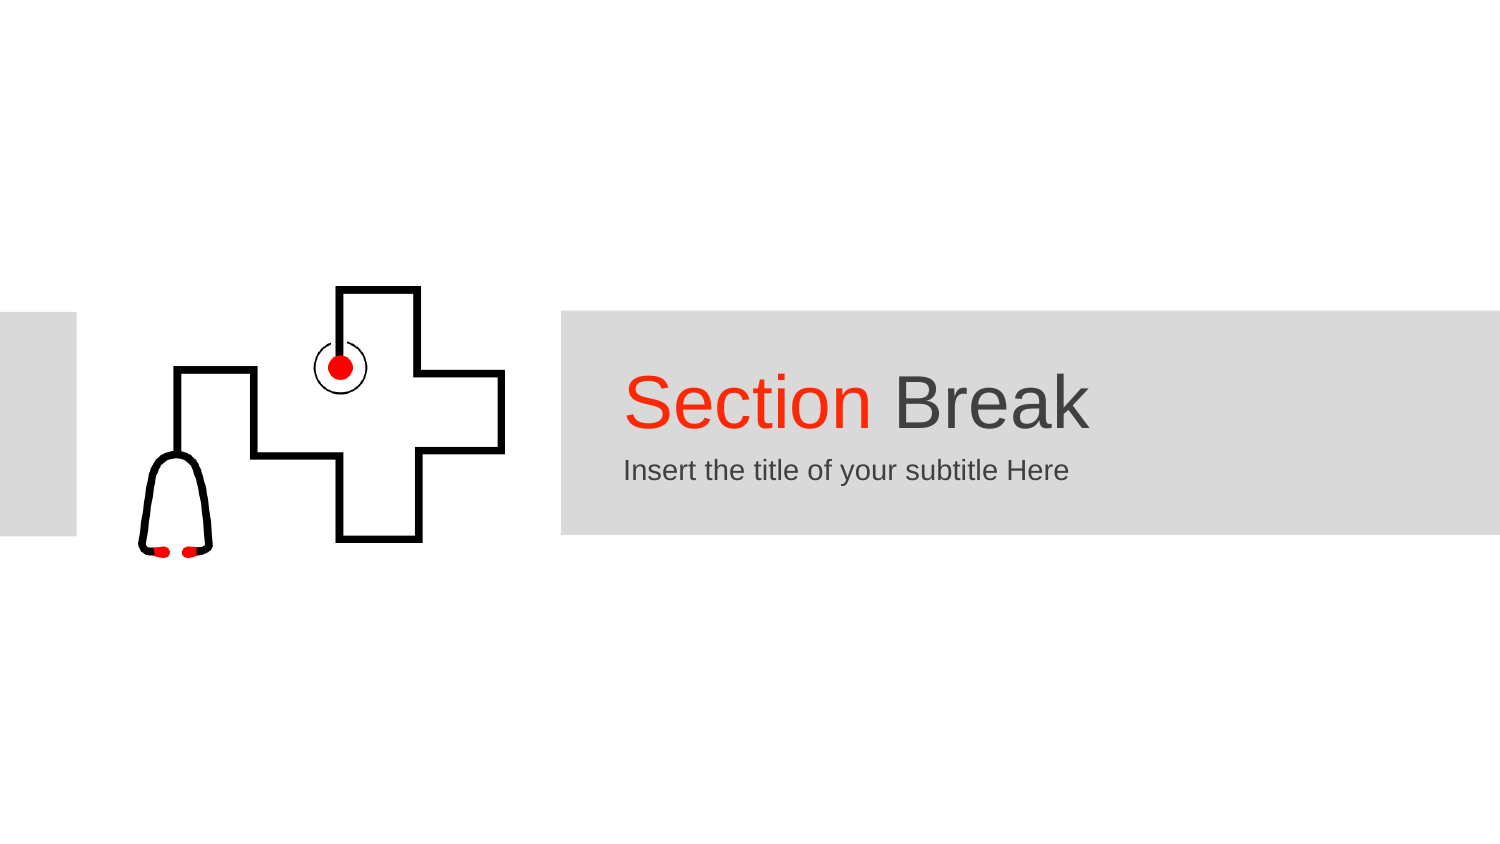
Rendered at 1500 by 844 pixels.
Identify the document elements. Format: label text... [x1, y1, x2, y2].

list Insert the title of your subtitle Here [608, 445, 1500, 493]
picture [138, 286, 505, 558]
list Section Break [608, 351, 1500, 445]
